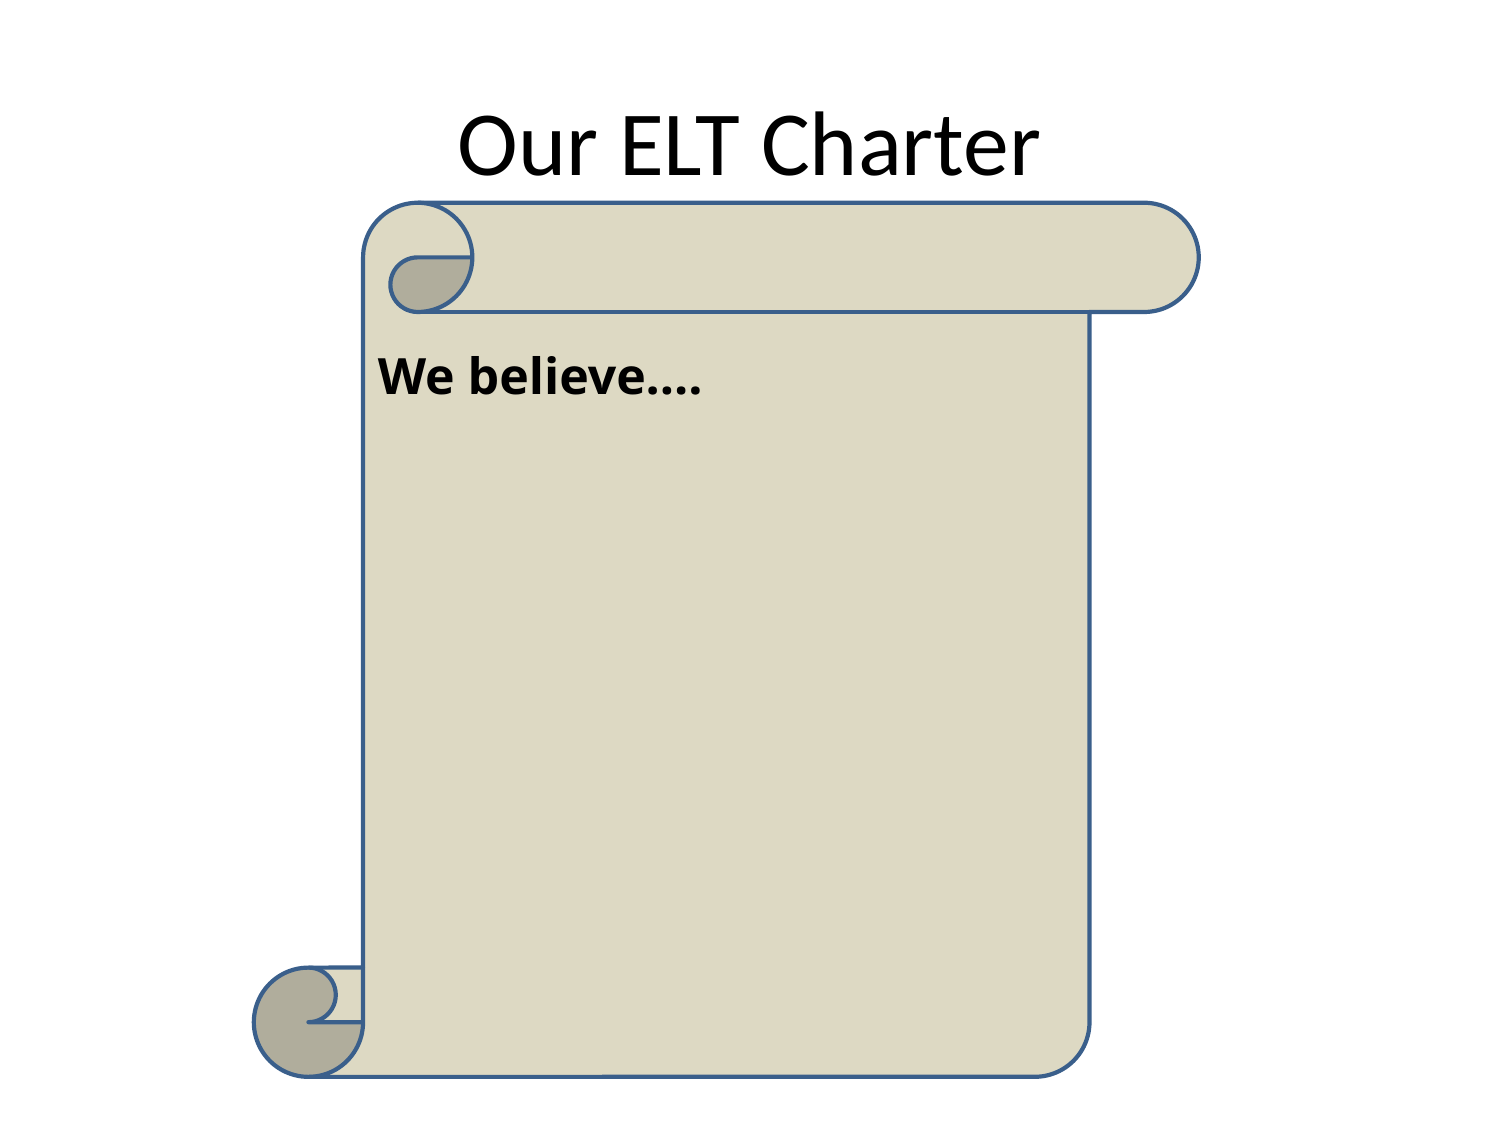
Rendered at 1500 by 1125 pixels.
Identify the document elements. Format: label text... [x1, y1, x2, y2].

title Our ELT Charter [75, 45, 1425, 233]
text_box We believe…. [251, 200, 1201, 1079]
